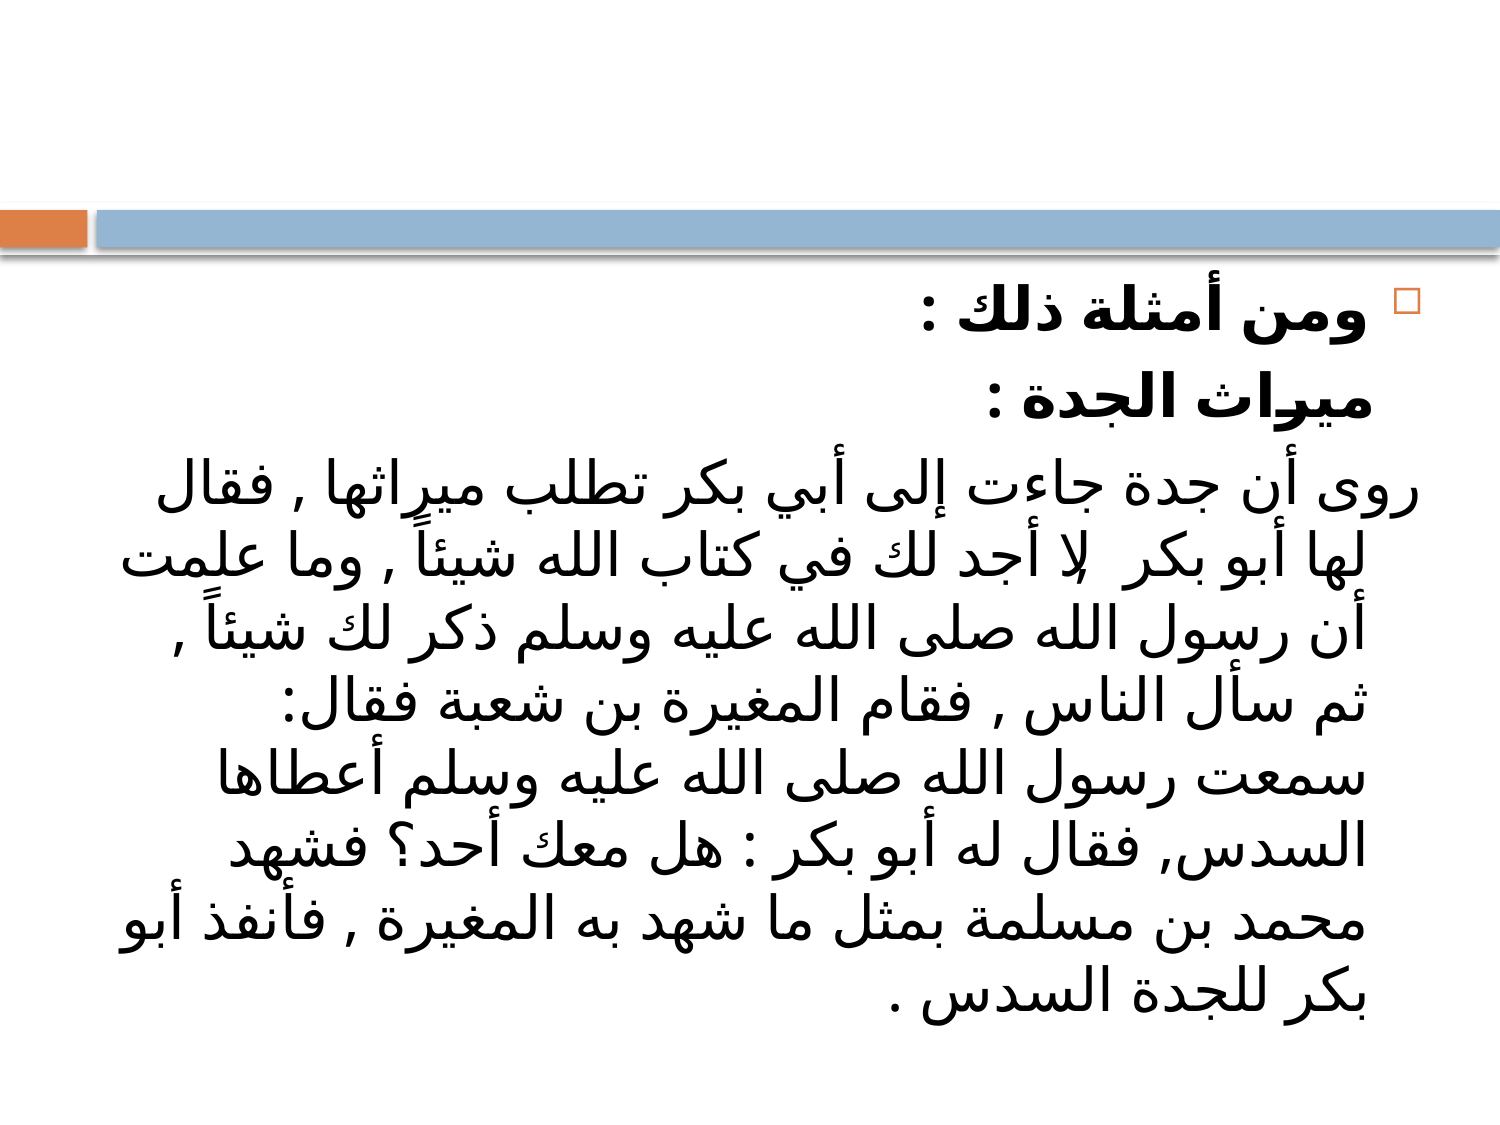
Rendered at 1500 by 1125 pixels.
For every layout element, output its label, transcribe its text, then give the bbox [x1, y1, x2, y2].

list ومن أمثلة ذلك : ميراث الجدة : روى أن جدة جاءت إلى أبي بكر تطلب ميراثها , فقال لها أبو بكر, لا أجد لك في كتاب الله شيئاً , وما علمت أن رسول الله صلى الله عليه وسلم ذكر لك شيئاً , ثم سأل الناس , فقام المغيرة بن شعبة فقال: سمعت رسول الله صلى الله عليه وسلم أعطاها السدس, فقال له أبو بكر : هل معك أحد؟ فشهد محمد بن مسلمة بمثل ما شهد به المغيرة , فأنفذ أبو بكر للجدة السدس . [100, 262, 1438, 1000]
